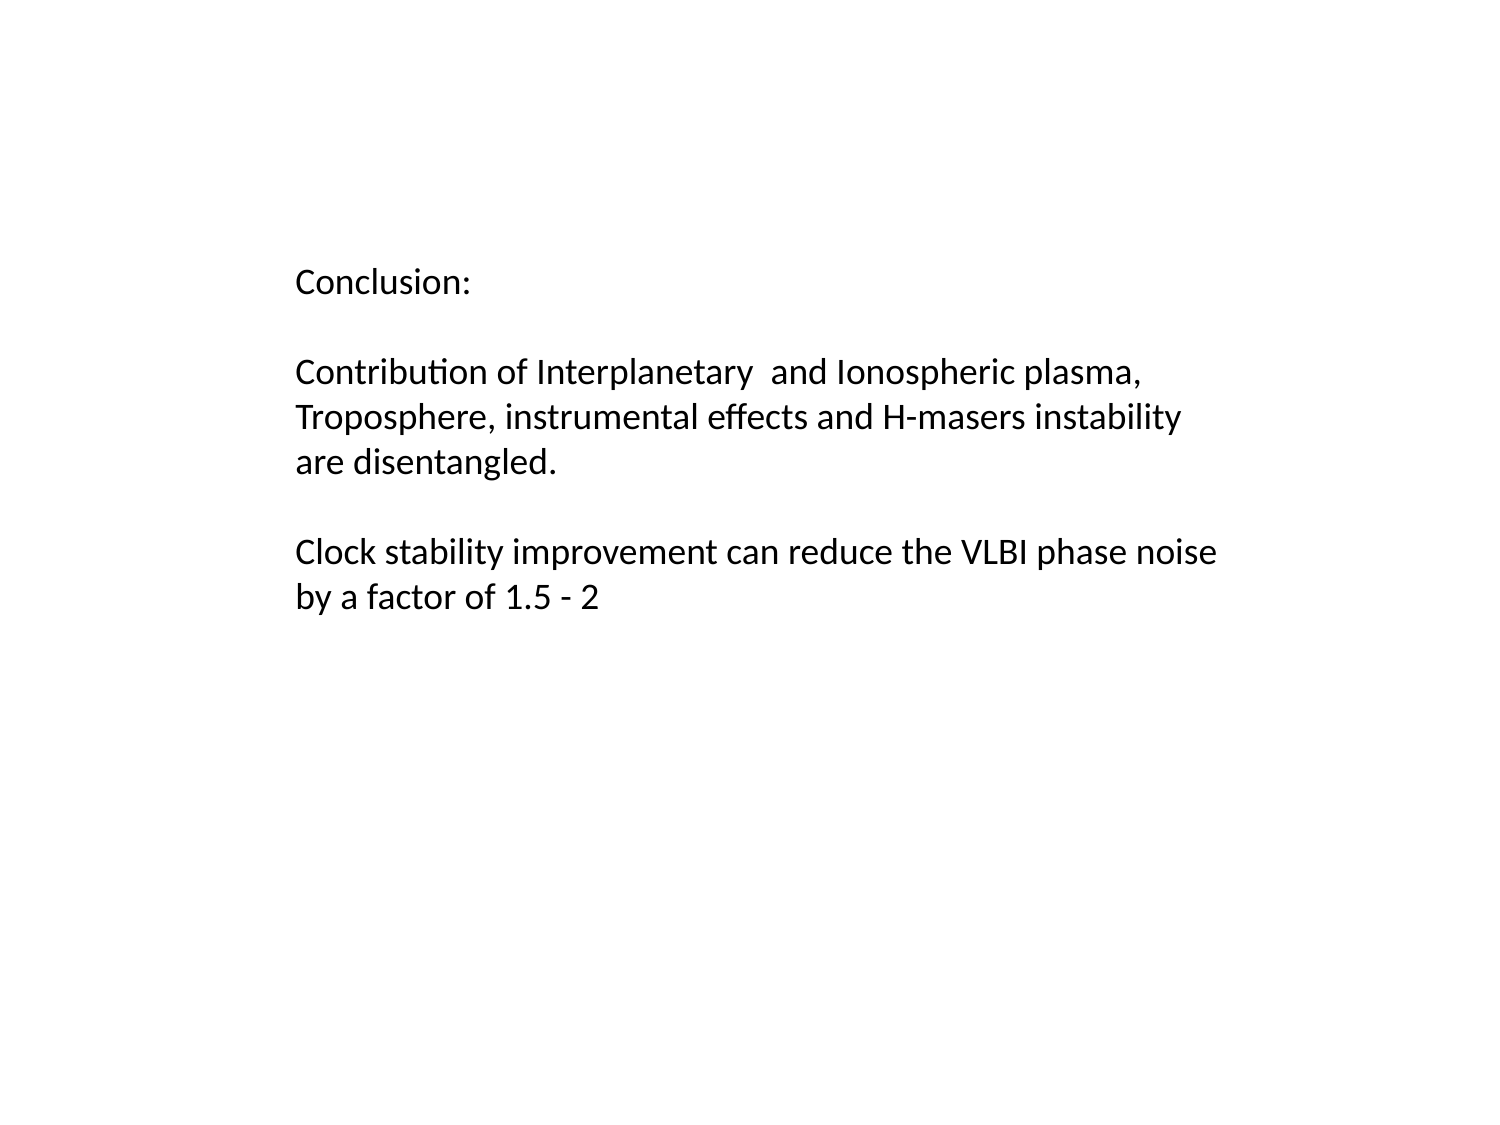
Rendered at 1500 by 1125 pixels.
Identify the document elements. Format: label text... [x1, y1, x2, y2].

text_box Conclusion: Contribution of Interplanetary and Ionospheric plasma, Troposphere, instrumental effects and H-masers instability are disentangled. Clock stability improvement can reduce the VLBI phase noise by a factor of 1.5 - 2 [280, 249, 1234, 625]
